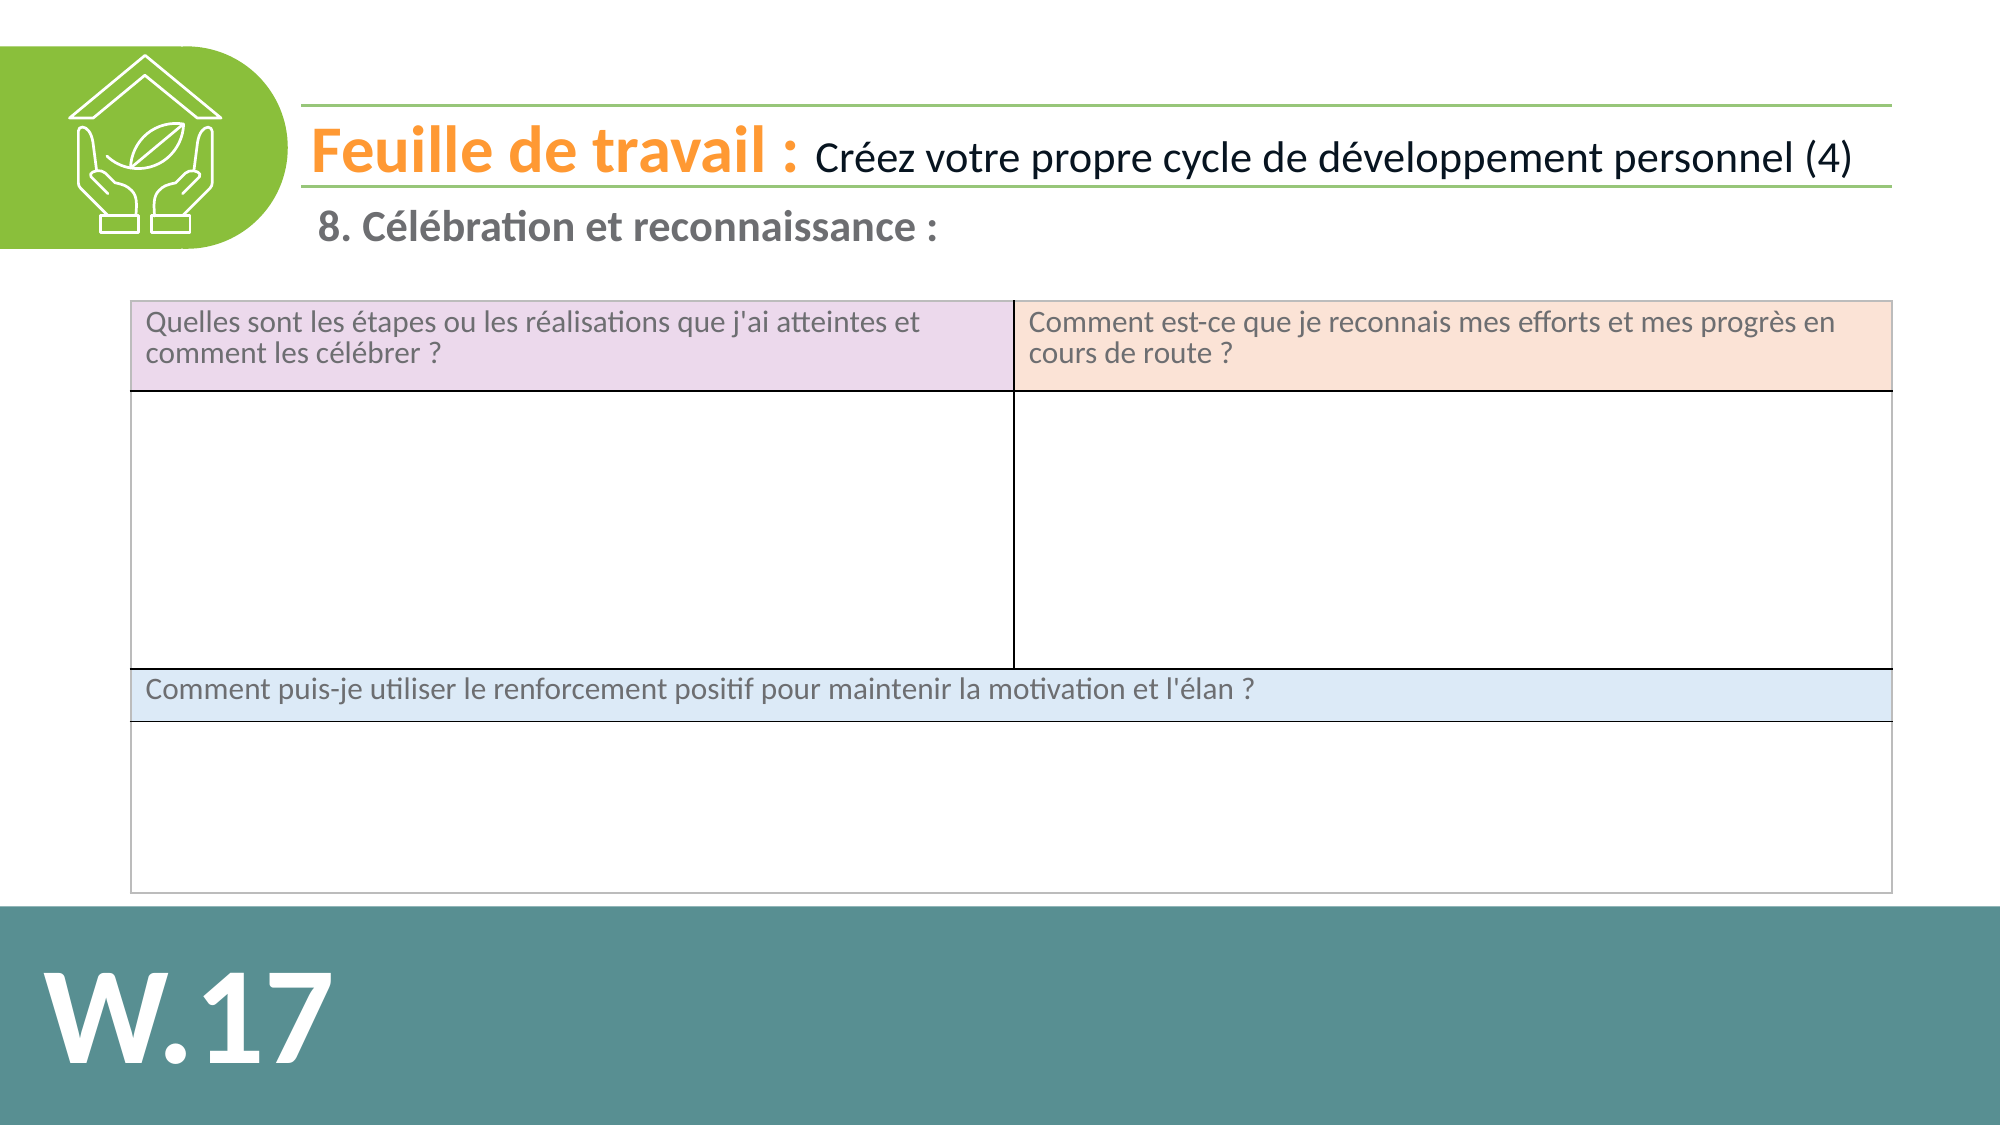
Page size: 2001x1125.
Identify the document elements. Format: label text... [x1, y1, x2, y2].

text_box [68, 54, 222, 233]
text_box W.17 [23, 957, 418, 1125]
text_box [0, 46, 288, 249]
table_cell Comment puis-je utiliser le renforcement positif pour maintenir la motivation et l'élan ? [132, 670, 1891, 721]
table_cell [1015, 392, 1891, 668]
text_box 8. Célébration et reconnaissance : [303, 190, 1325, 259]
table_header Quelles sont les étapes ou les réalisations que j'ai atteintes et comment les célébrer ? [132, 302, 1013, 390]
text_box [0, 906, 2000, 1125]
list Feuille de travail : Créez votre propre cycle de développement personnel (4) [291, 73, 1904, 206]
table_cell [132, 722, 1891, 892]
table_cell [132, 392, 1013, 668]
table_header Comment est-ce que je reconnais mes efforts et mes progrès en cours de route ? [1015, 302, 1891, 390]
